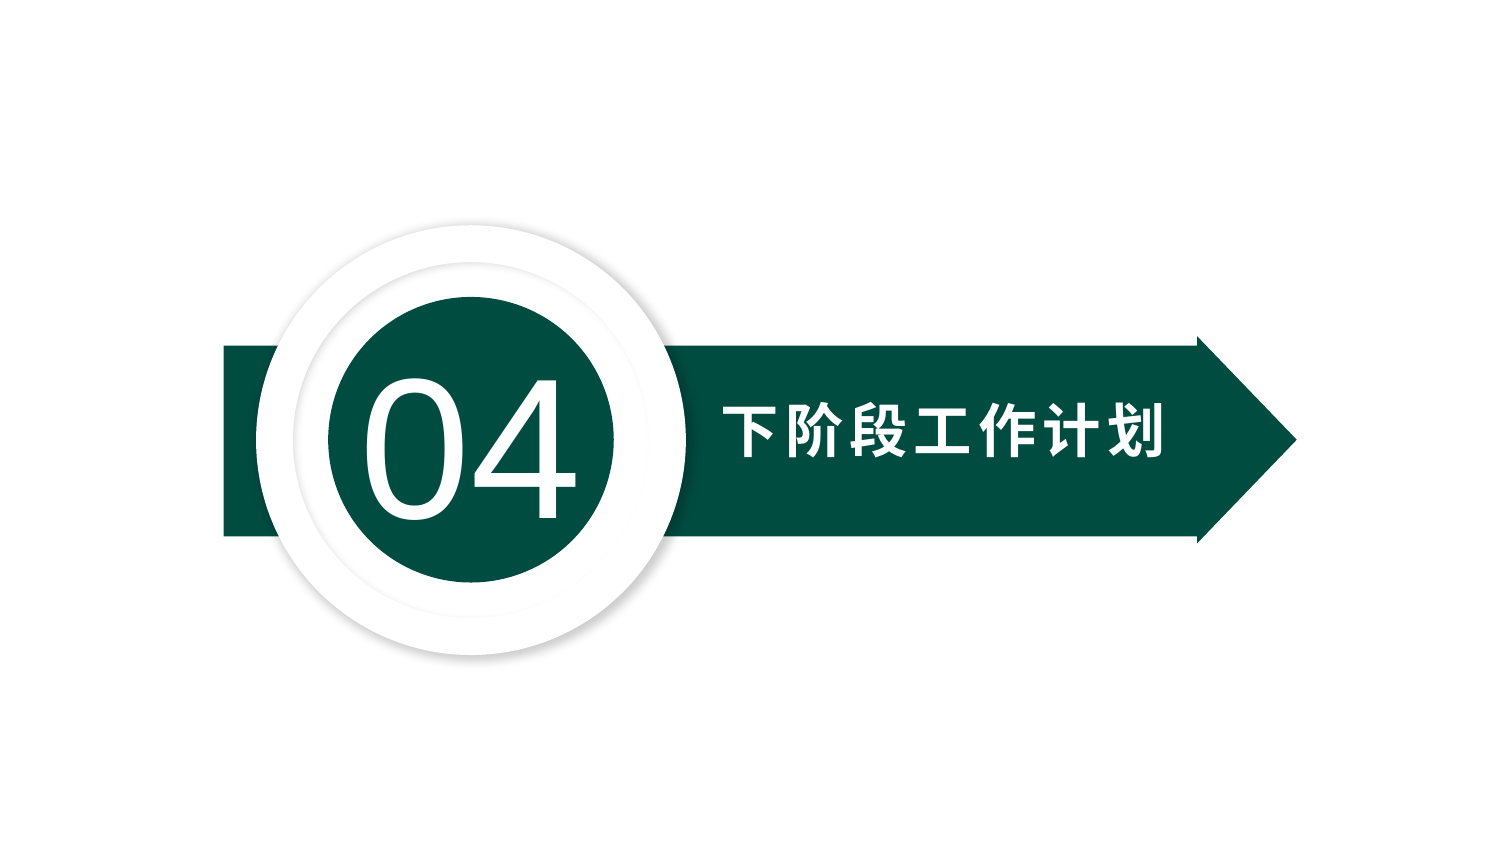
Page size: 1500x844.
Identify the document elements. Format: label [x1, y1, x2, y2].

text_box [256, 225, 686, 656]
text_box [223, 336, 256, 544]
text_box [686, 336, 1297, 544]
